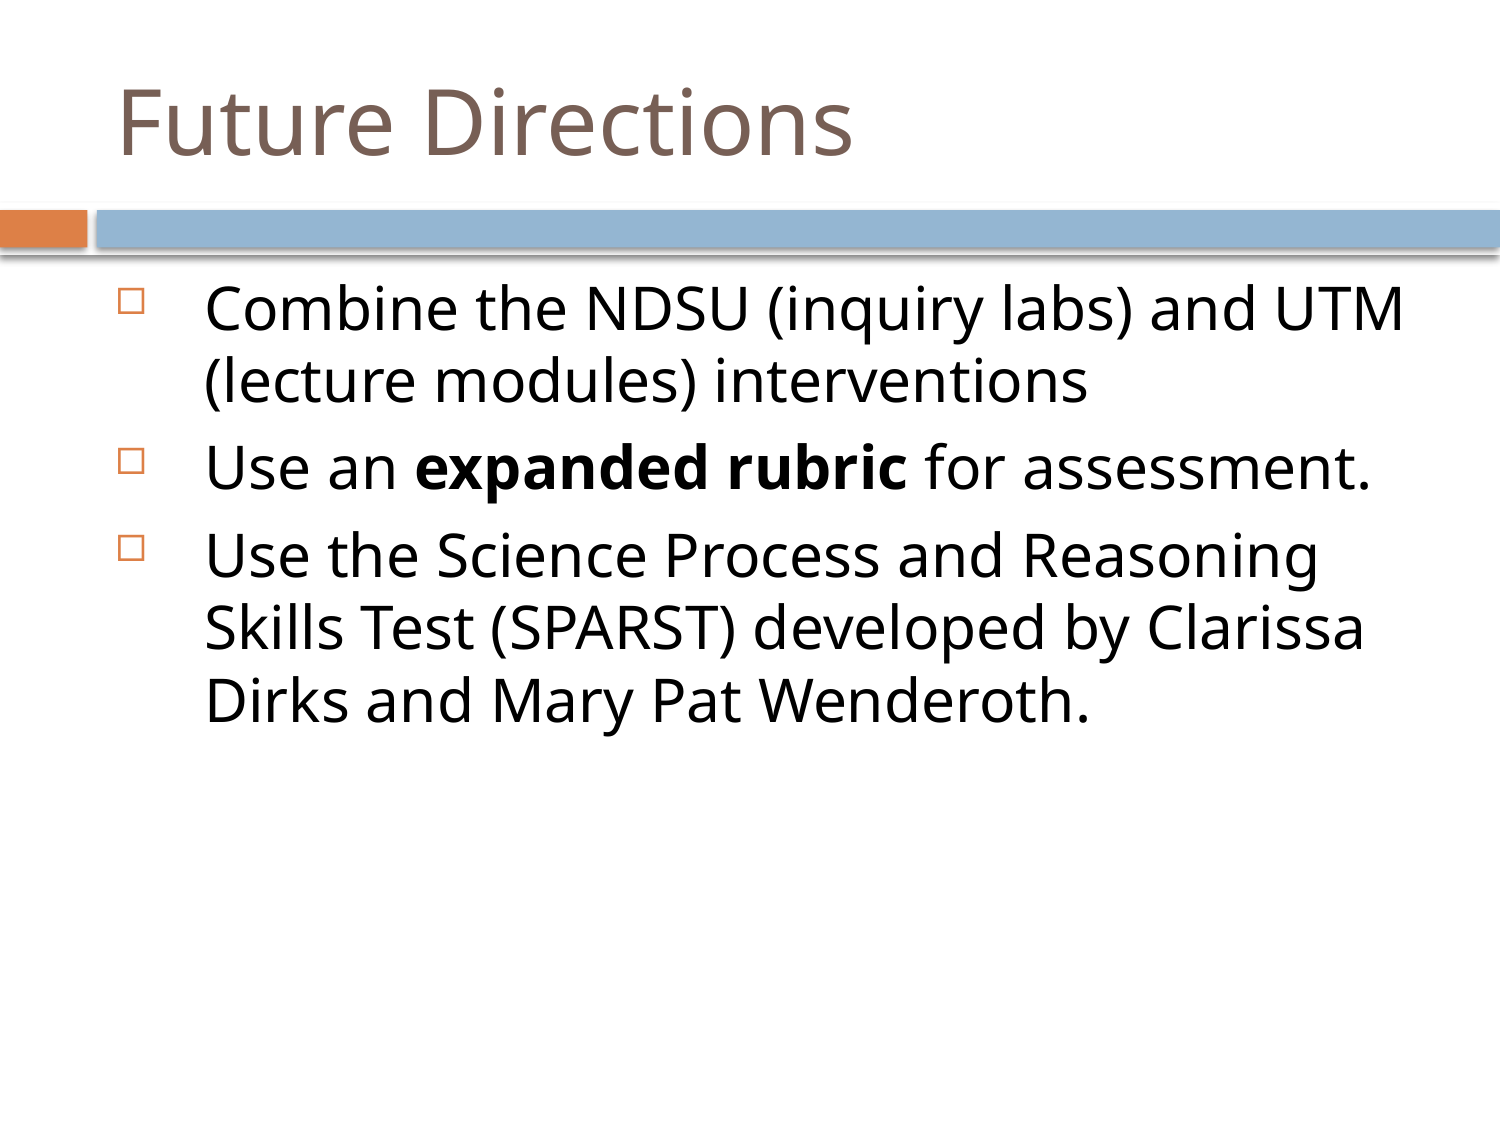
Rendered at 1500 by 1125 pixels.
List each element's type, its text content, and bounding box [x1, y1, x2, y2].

list Combine the NDSU (inquiry labs) and UTM (lecture modules) interventions Use an expanded rubric for assessment. Use the Science Process and Reasoning Skills Test (SPARST) developed by Clarissa Dirks and Mary Pat Wenderoth. [100, 262, 1438, 1000]
title Future Directions [100, 37, 1438, 200]
